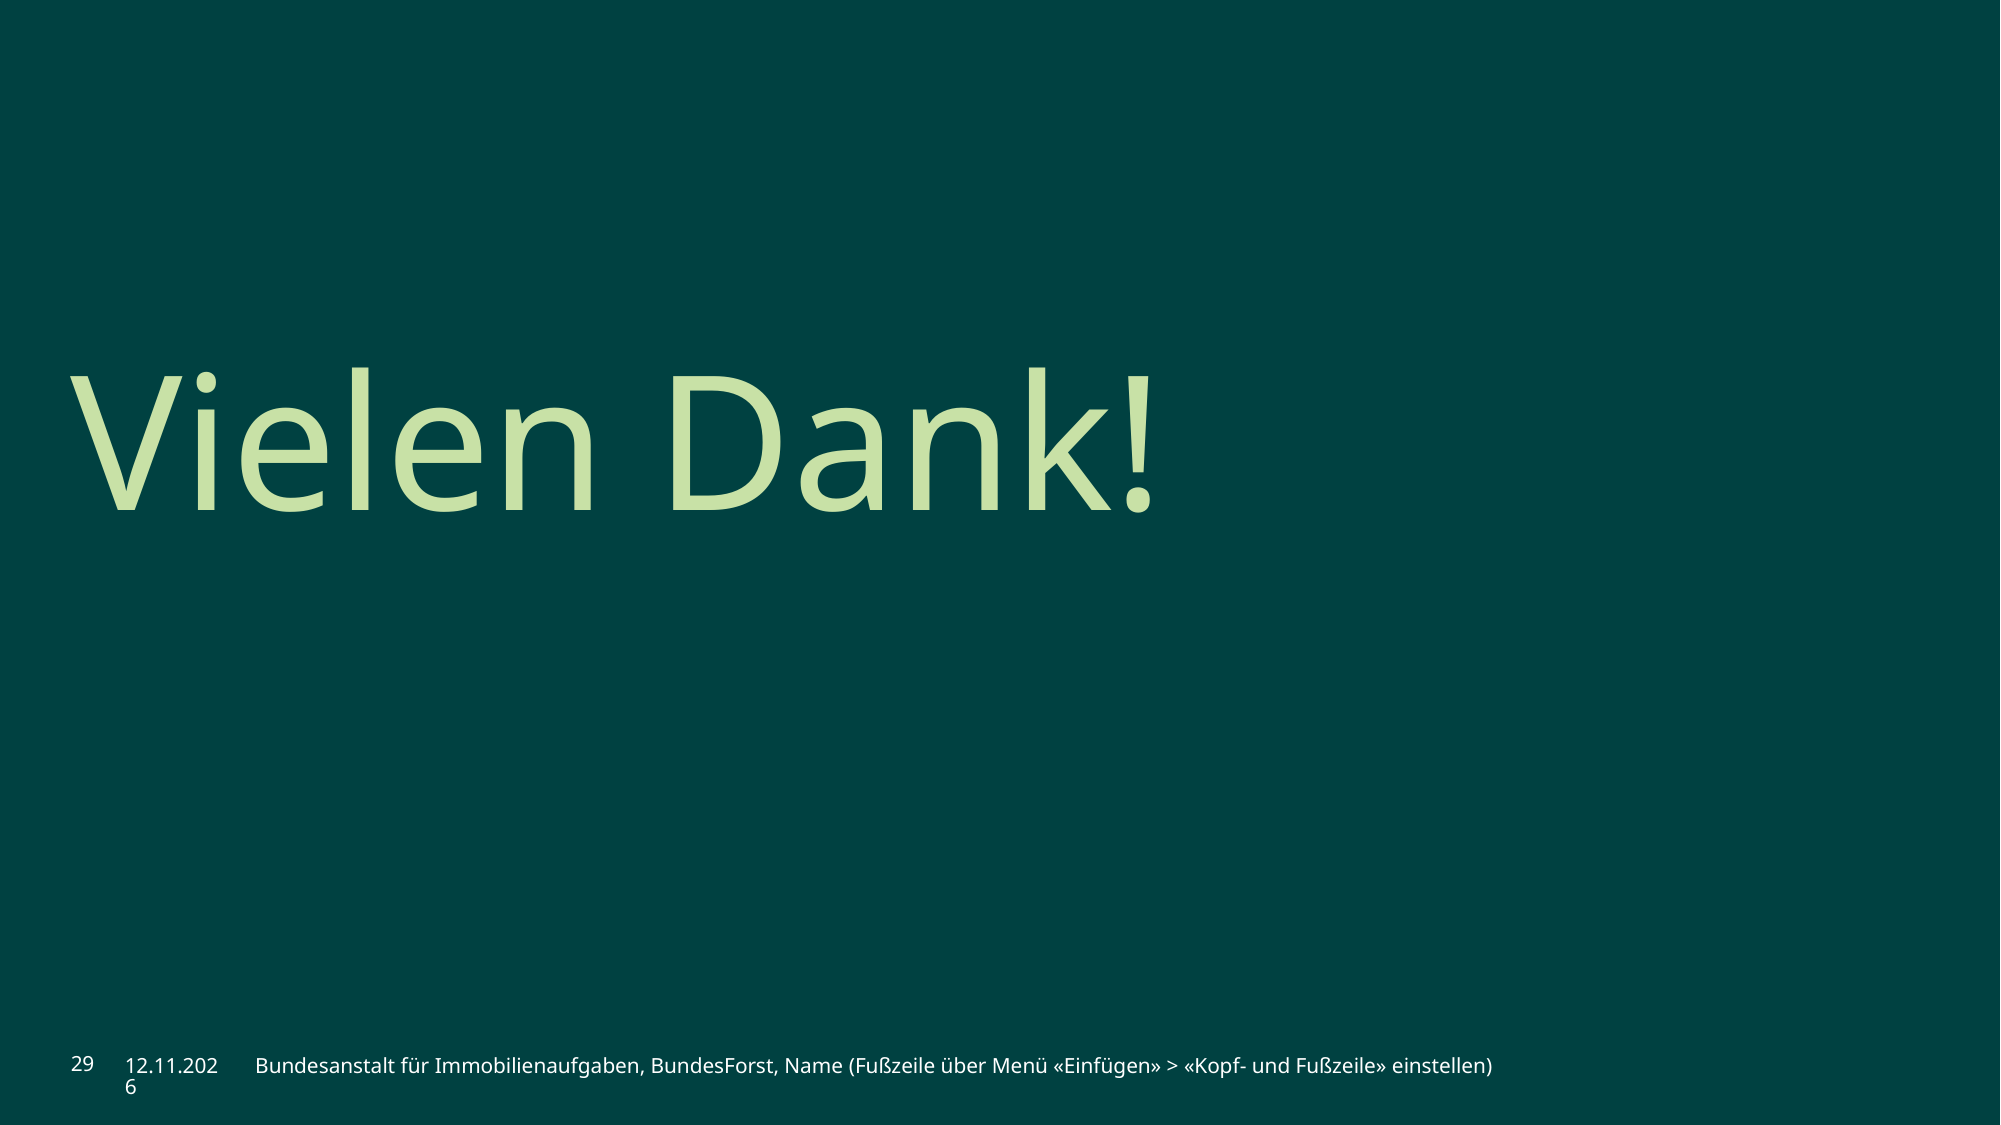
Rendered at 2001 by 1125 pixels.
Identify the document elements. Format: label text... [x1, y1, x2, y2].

footer Bundesanstalt für Immobilienaufgaben, BundesForst, Name (Fußzeile über Menü «Einfügen» > «Kopf- und Fußzeile» einstellen) [255, 1052, 1933, 1077]
title Vielen Dank! [70, 91, 1285, 557]
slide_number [124, 1052, 226, 1077]
slide_number 29 [70, 1052, 119, 1077]
